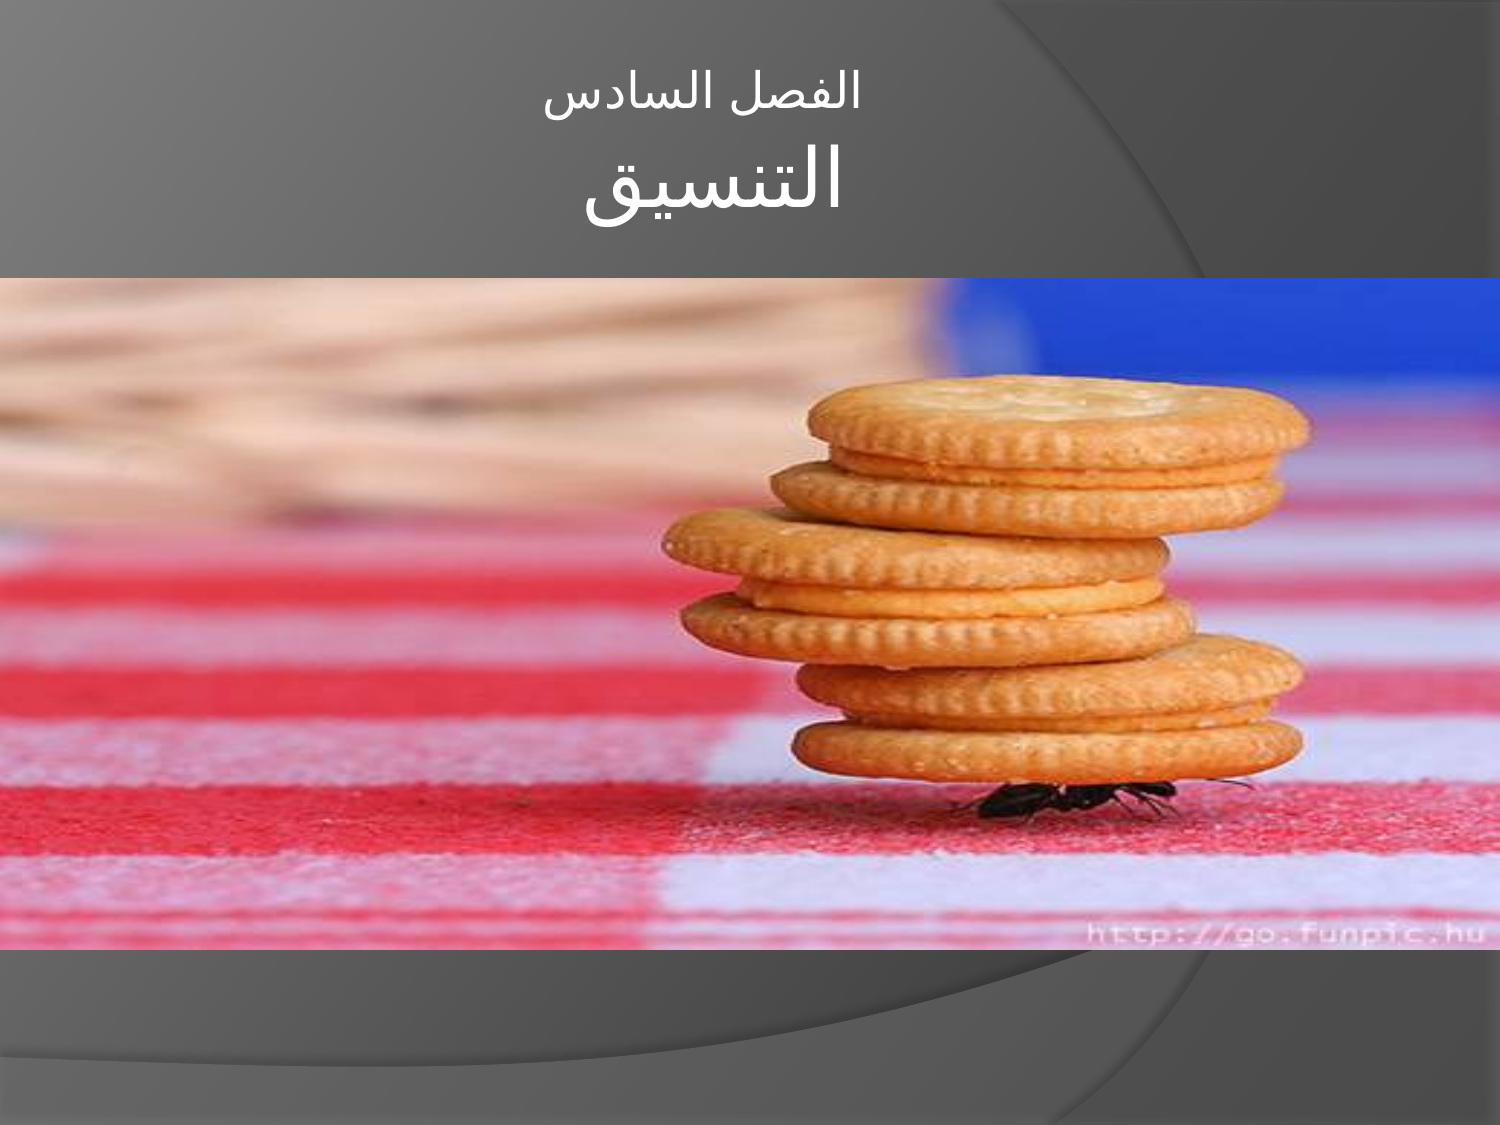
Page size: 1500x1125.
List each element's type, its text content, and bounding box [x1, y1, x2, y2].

picture [0, 278, 1500, 950]
title الفصل السادس التنسيق [76, 19, 1352, 232]
